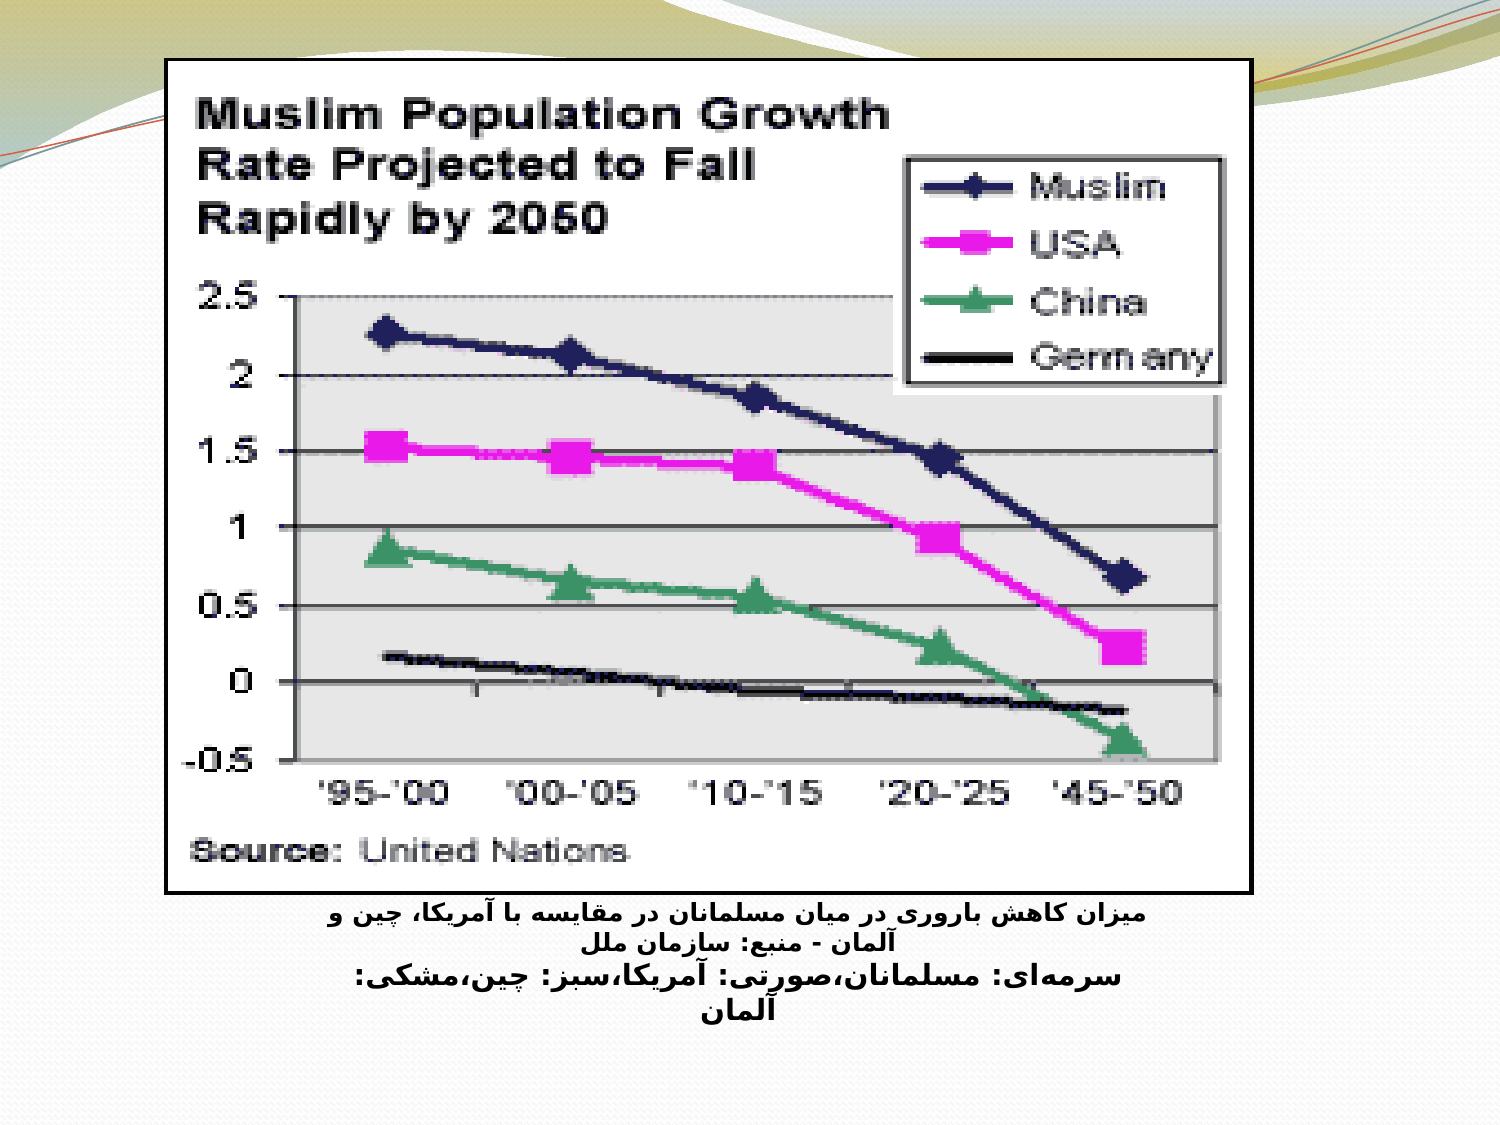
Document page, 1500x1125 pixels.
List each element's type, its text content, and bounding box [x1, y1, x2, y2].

picture [163, 58, 1255, 895]
text_box میزان کاهش باروری در میان مسلمانان در مقایسه با آمریکا، چین و آلمان - منبع: سازمان ملل سرمه‌ای: مسلمانان،صورتی: آمریکا،سبز: چین،مشکی: آلمان [304, 907, 1172, 1034]
text_box [0, 0, 1500, 75]
